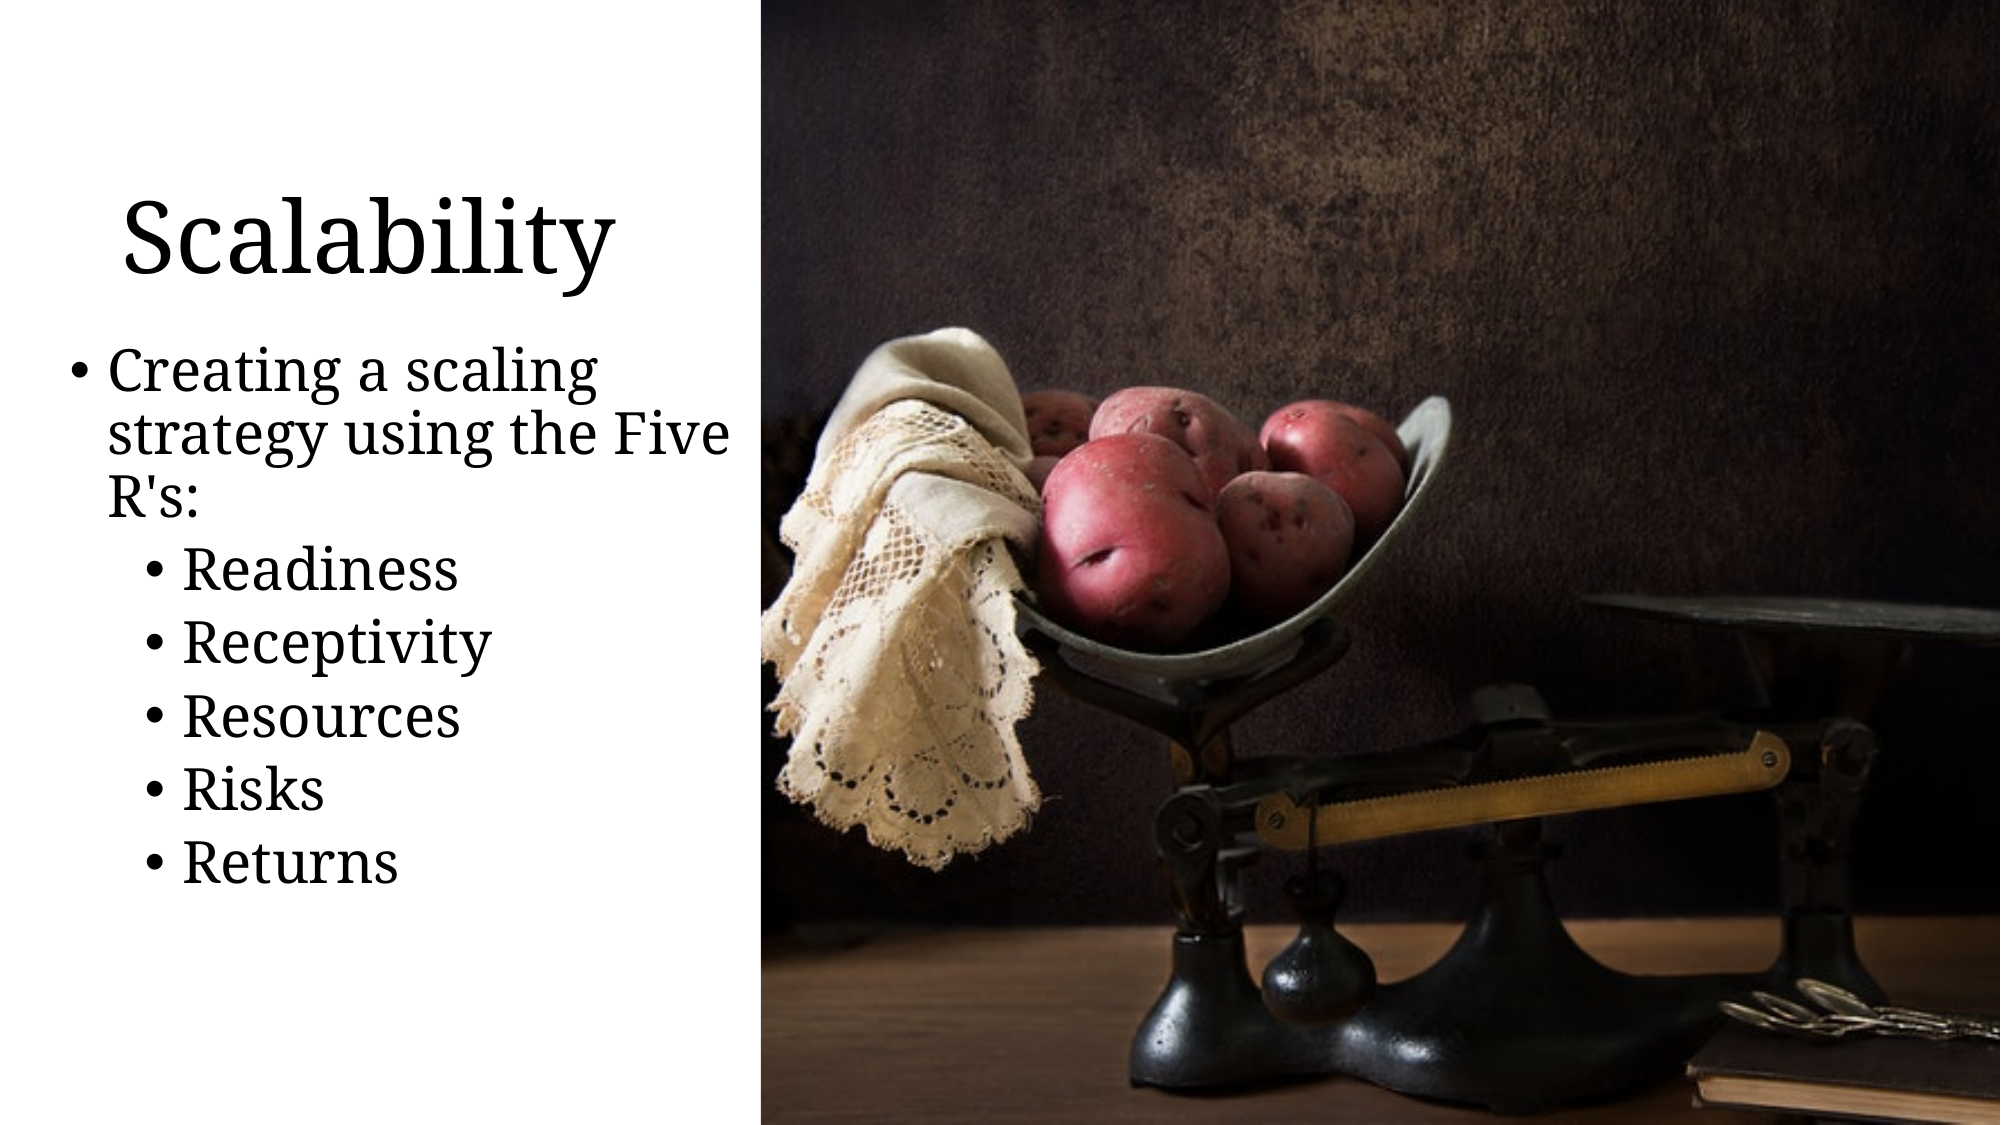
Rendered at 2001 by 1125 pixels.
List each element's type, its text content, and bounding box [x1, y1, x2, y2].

title Scalability [106, 103, 706, 333]
picture [760, 0, 2000, 1125]
list Creating a scaling strategy using the Five R's: Readiness Receptivity Resources Risks Returns [54, 333, 755, 1073]
